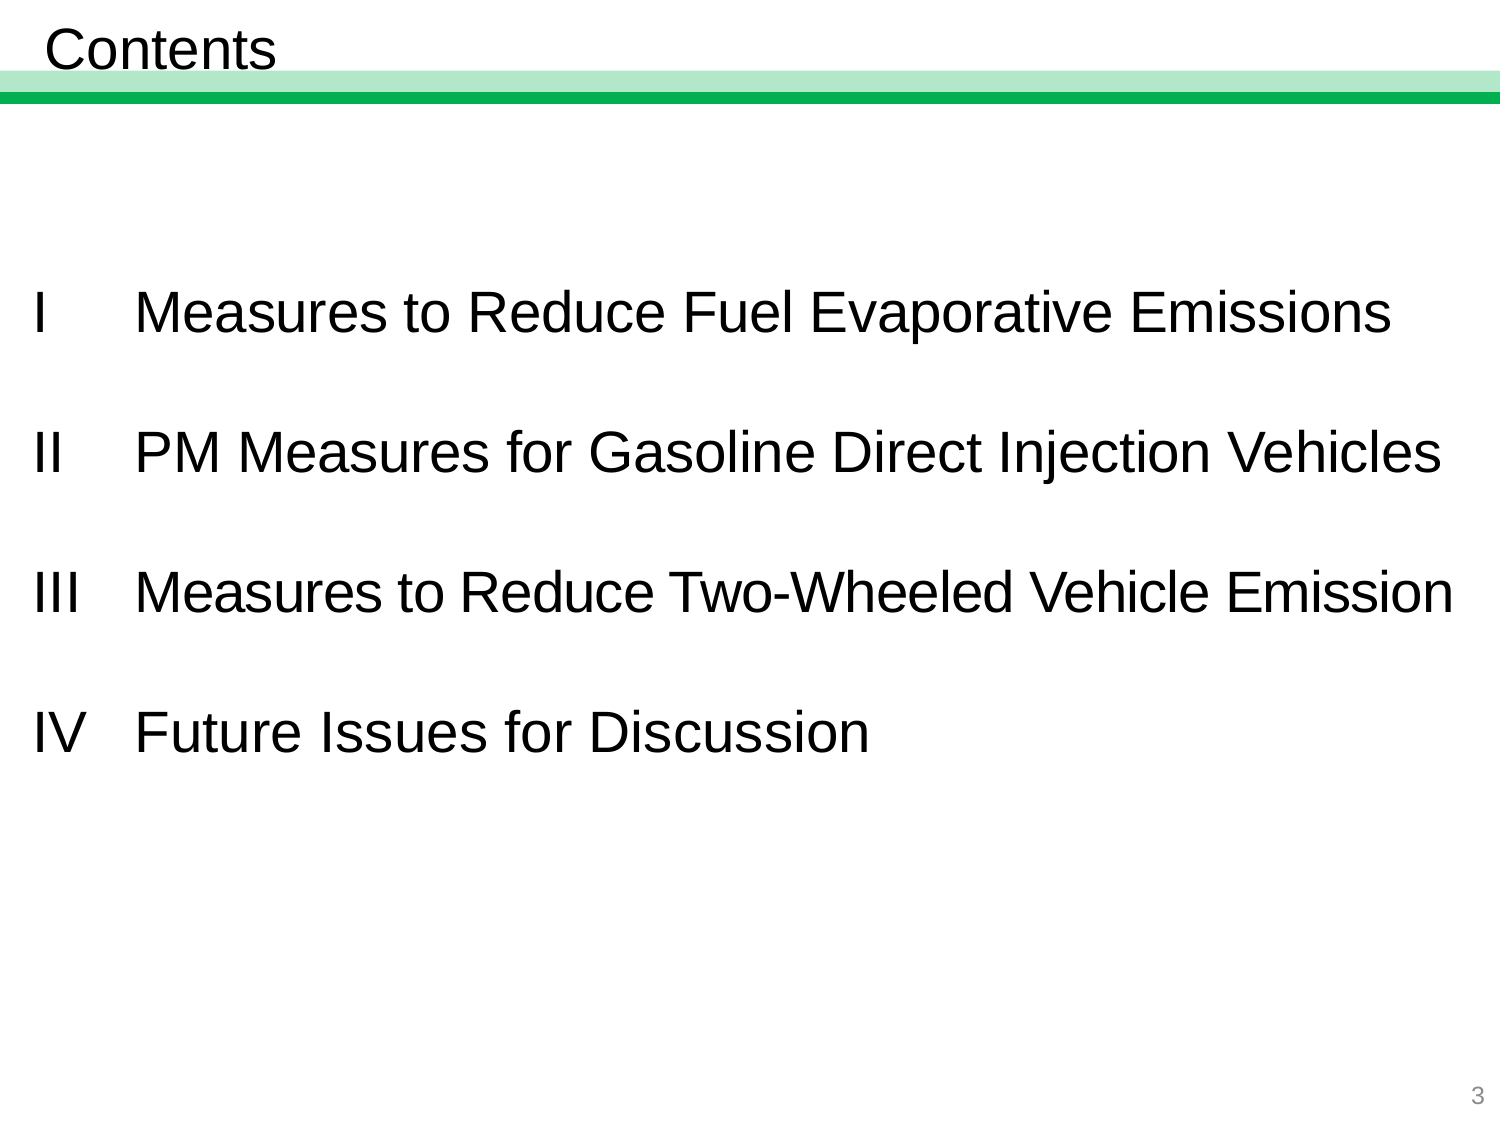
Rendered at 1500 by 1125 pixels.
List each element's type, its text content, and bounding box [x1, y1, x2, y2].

text_box Contents [29, 4, 337, 89]
slide_number 3 [1149, 1065, 1500, 1125]
title I Measures to Reduce Fuel Evaporative Emissions II PM Measures for Gasoline Direct Injection Vehicles III Measures to Reduce Two-Wheeled Vehicle Emission IV Future Issues for Discussion [17, 267, 1483, 947]
